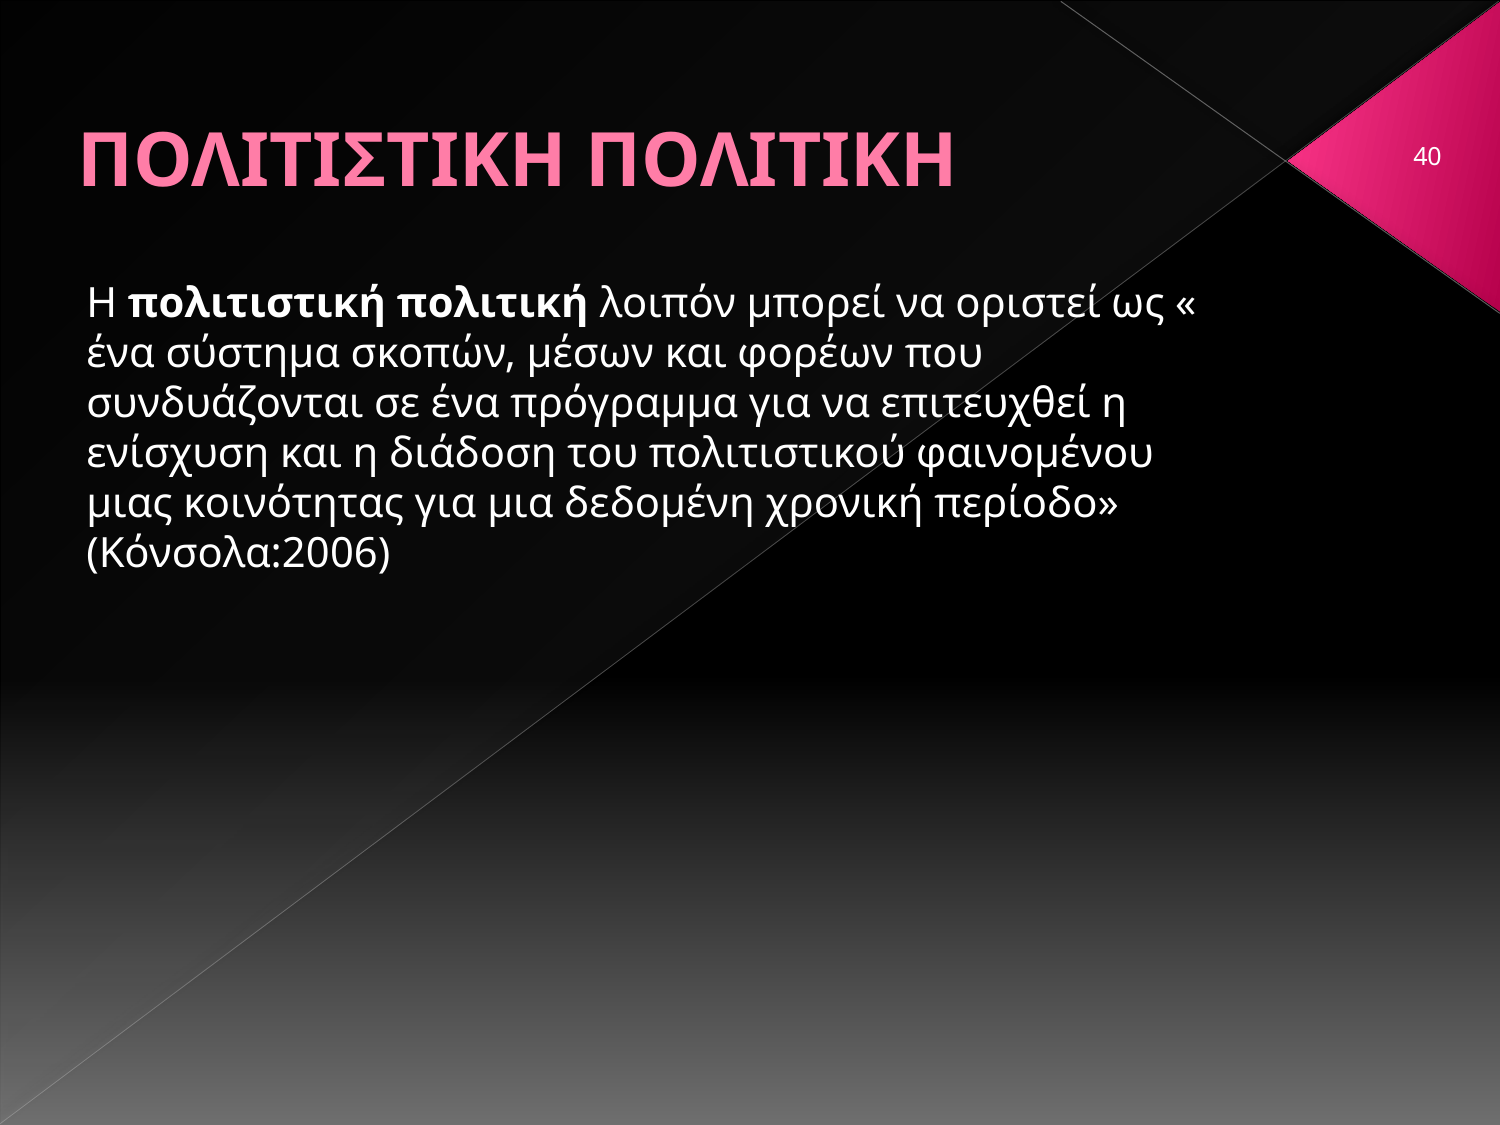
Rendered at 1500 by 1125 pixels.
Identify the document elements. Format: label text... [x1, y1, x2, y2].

slide_number 40 [1386, 132, 1469, 183]
list Η πολιτιστική πολιτική λοιπόν μπορεί να οριστεί ως « ένα σύστημα σκοπών, μέσων και φορέων που συνδυάζονται σε ένα πρόγραμμα για να επιτευχθεί η ενίσχυση και η διάδοση του πολιτιστικού φαινομένου μιας κοινότητας για μια δεδομένη χρονική περίοδο» (Κόνσολα:2006) [62, 267, 1266, 926]
title ΠΟΛΙΤΙΣΤΙΚΗ ΠΟΛΙΤΙΚΗ [62, 44, 1250, 267]
